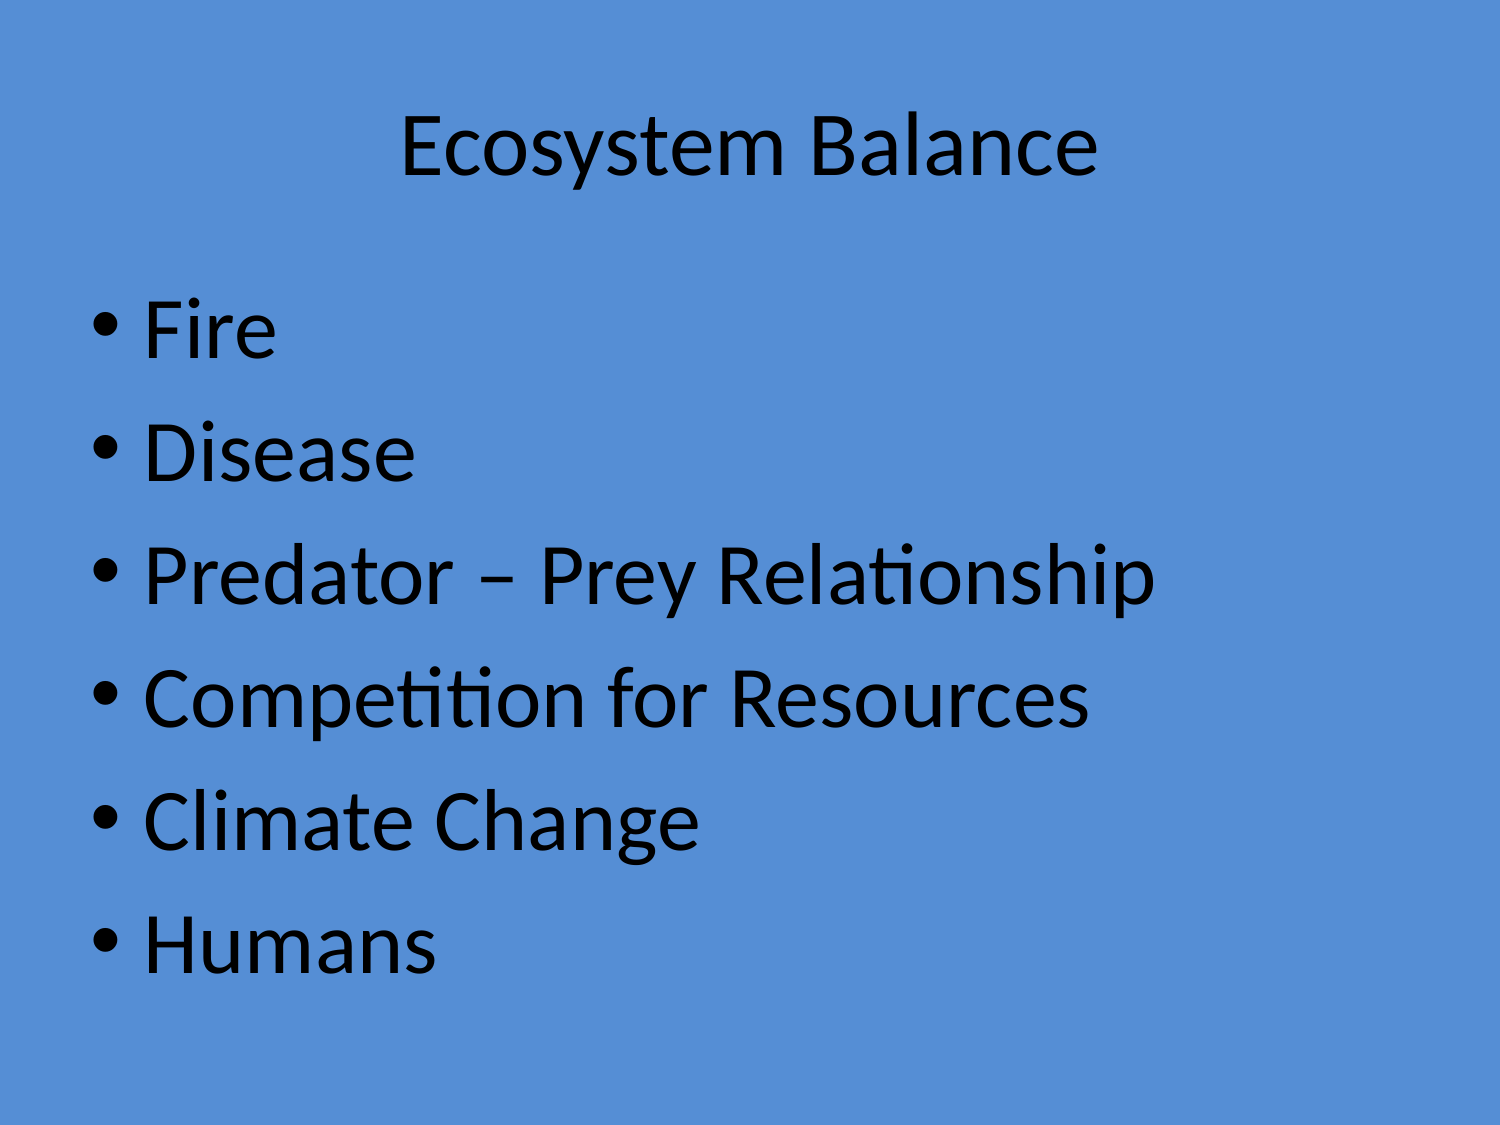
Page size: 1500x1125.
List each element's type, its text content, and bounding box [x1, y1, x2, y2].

list Fire Disease Predator – Prey Relationship Competition for Resources Climate Change Humans [75, 262, 1425, 1005]
title Ecosystem Balance [75, 45, 1425, 233]
